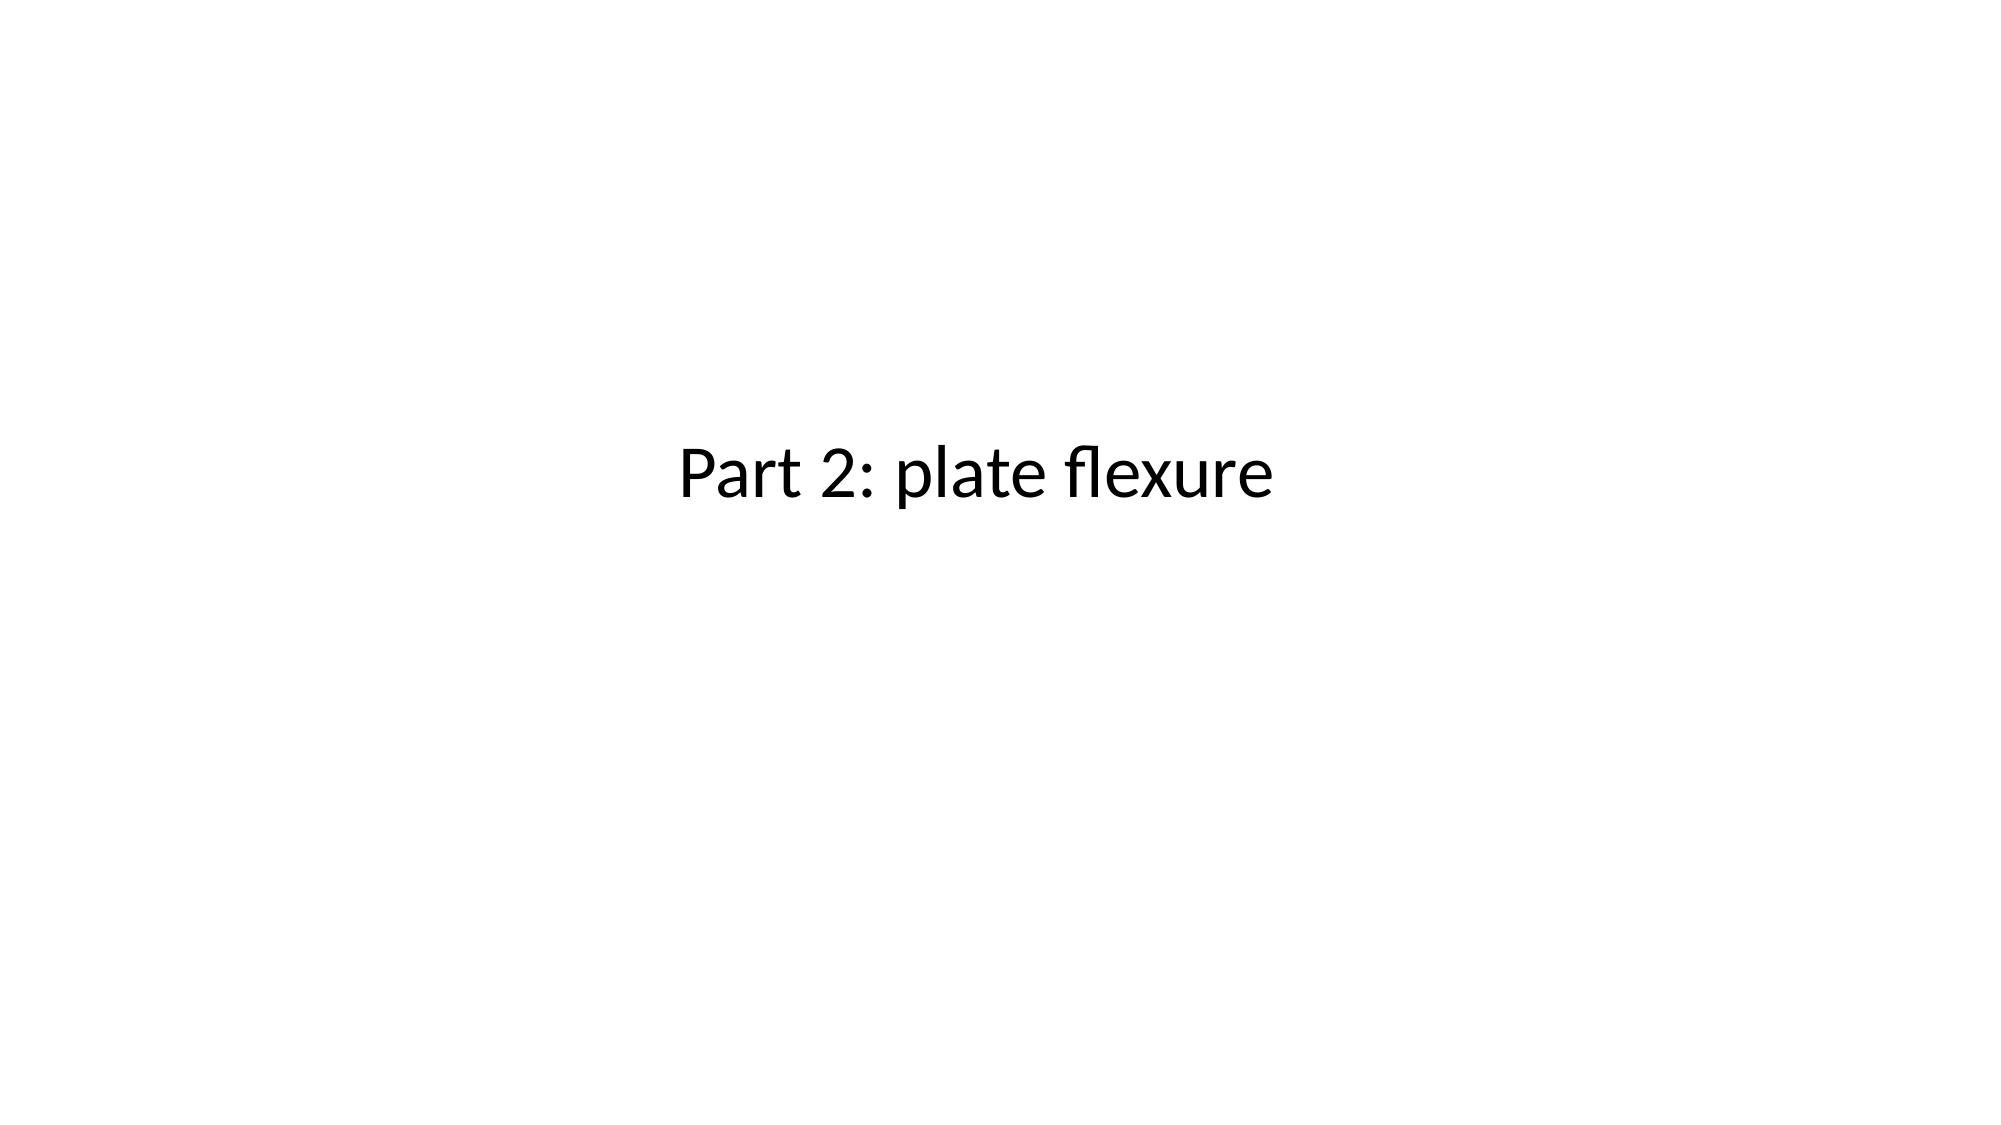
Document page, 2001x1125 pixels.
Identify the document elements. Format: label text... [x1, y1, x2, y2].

text_box Part 2: plate flexure [663, 414, 1290, 520]
